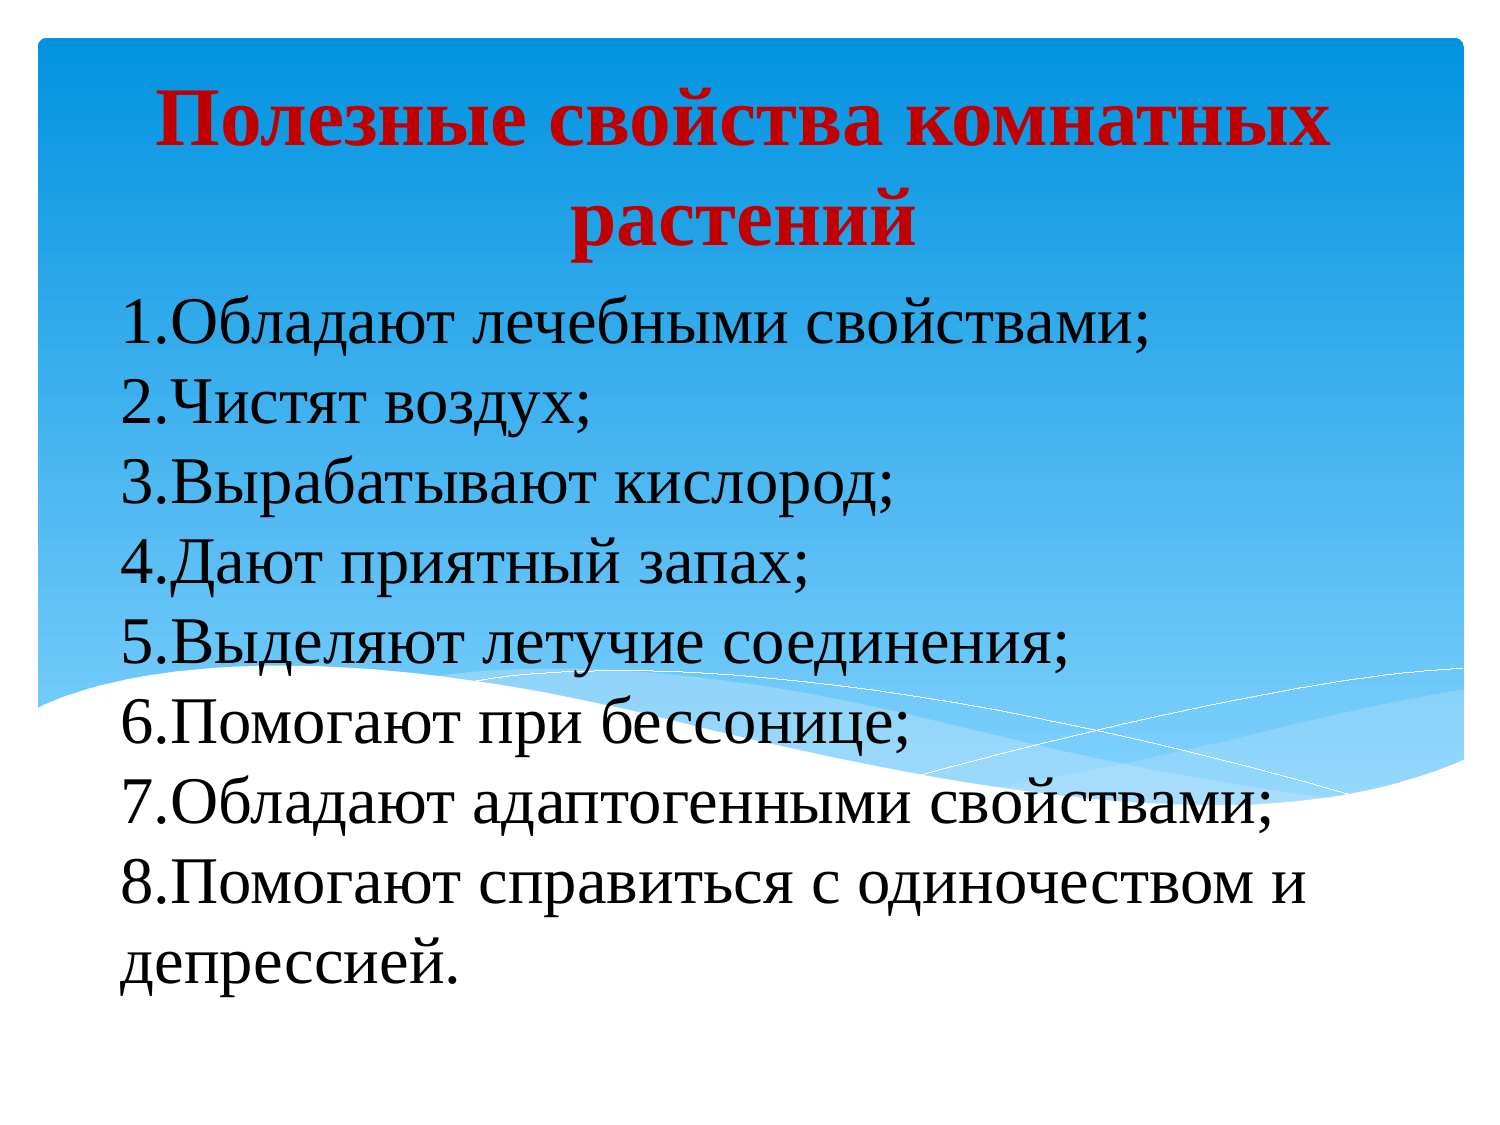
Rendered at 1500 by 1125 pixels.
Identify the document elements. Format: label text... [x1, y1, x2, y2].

picture [680, 88, 710, 98]
title 1.Обладают лечебными свойствами; 2.Чистят воздух; 3.Вырабатывают кислород; 4.Дают приятный запах; 5.Выделяют летучие соединения; 6.Помогают при бессонице; 7.Обладают адаптогенными свойствами; 8.Помогают справиться с одиночеством и депрессией. [105, 270, 1381, 985]
list Полезные свойства комнатных растений [105, 98, 1383, 270]
picture [157, 91, 218, 98]
